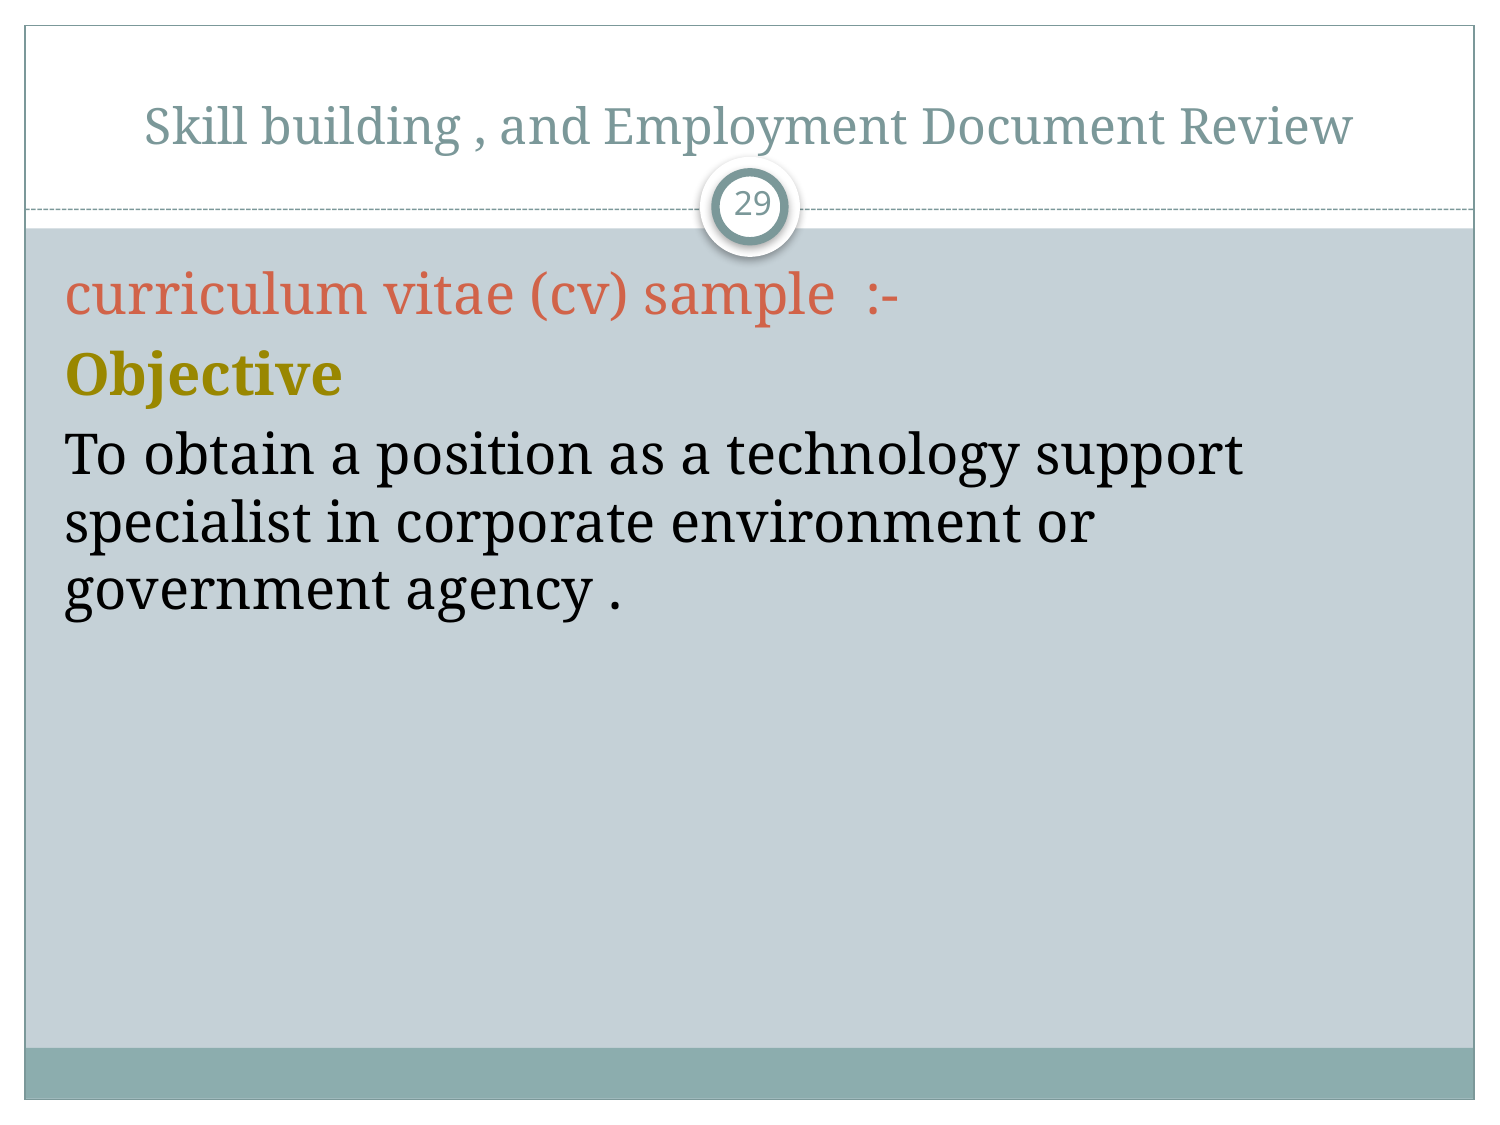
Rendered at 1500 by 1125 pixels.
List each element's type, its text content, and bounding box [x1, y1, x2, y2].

list curriculum vitae (cv) sample :- Objective To obtain a position as a technology support specialist in corporate environment or government agency . [49, 250, 1445, 1001]
slide_number 29 [715, 168, 791, 241]
title Skill building , and Employment Document Review [49, 37, 1450, 162]
